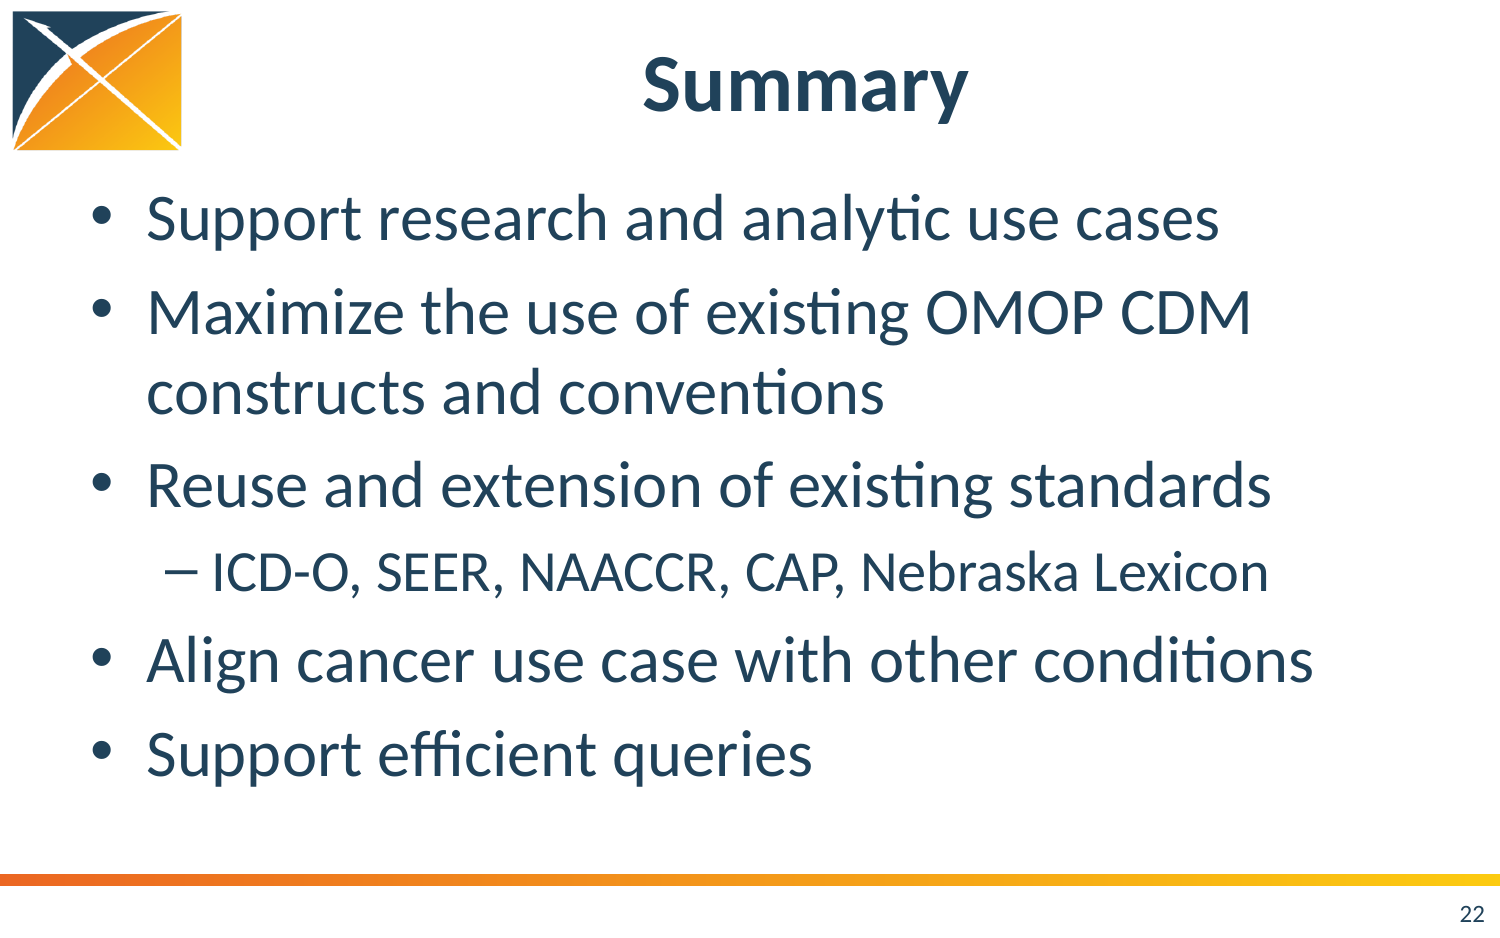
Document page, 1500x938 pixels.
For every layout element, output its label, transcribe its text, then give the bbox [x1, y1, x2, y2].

list Support research and analytic use cases Maximize the use of existing OMOP CDM constructs and conventions Reuse and extension of existing standards ICD-O, SEER, NAACCR, CAP, Nebraska Lexicon Align cancer use case with other conditions Support efficient queries [75, 166, 1425, 838]
title Summary [187, 20, 1425, 136]
slide_number 22 [1149, 887, 1500, 938]
picture [0, 0, 206, 167]
